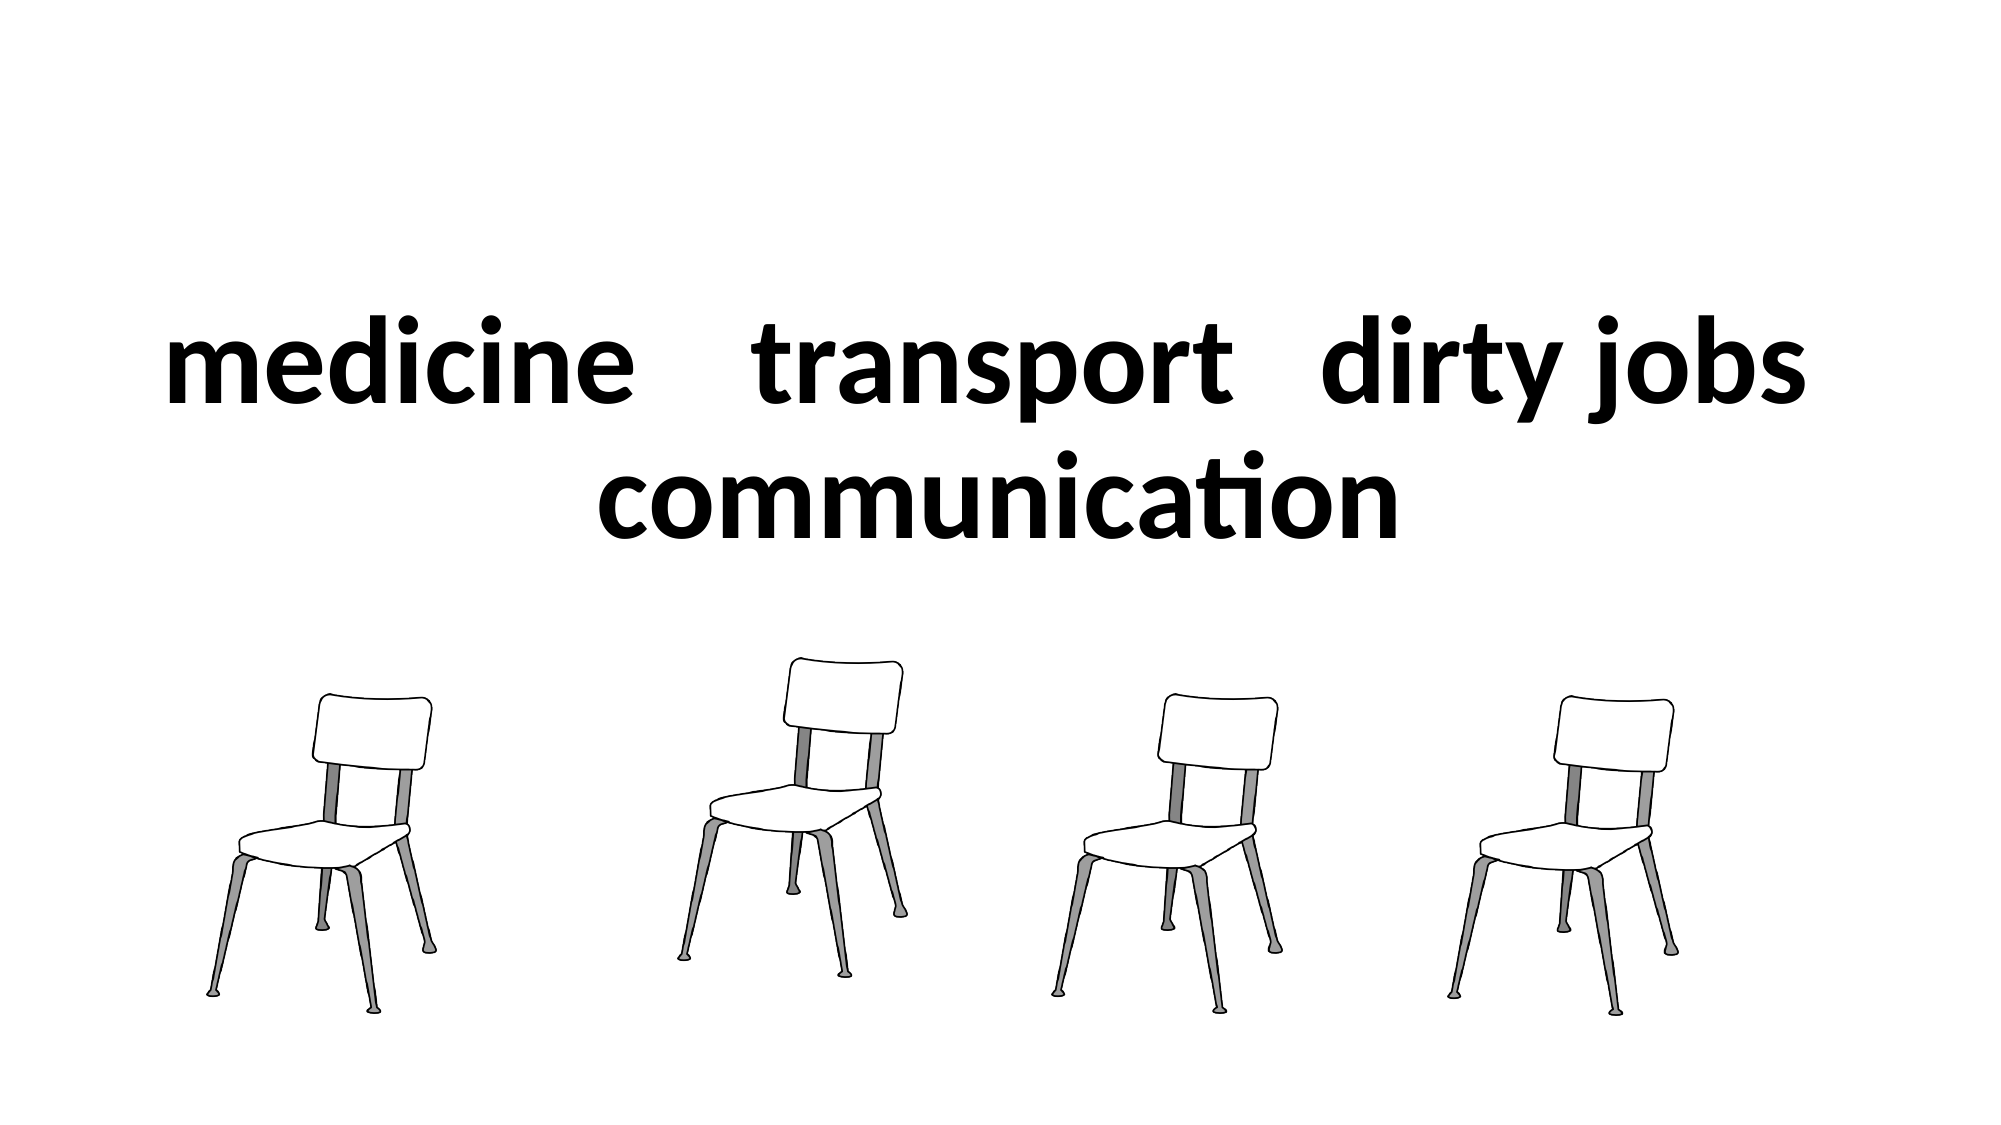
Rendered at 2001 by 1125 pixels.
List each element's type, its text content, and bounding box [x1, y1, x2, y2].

picture [1051, 693, 1283, 1014]
picture [677, 657, 908, 978]
picture [1447, 695, 1679, 1016]
list medicine transport dirty jobs communication [137, 147, 1863, 1014]
picture [206, 693, 437, 1014]
